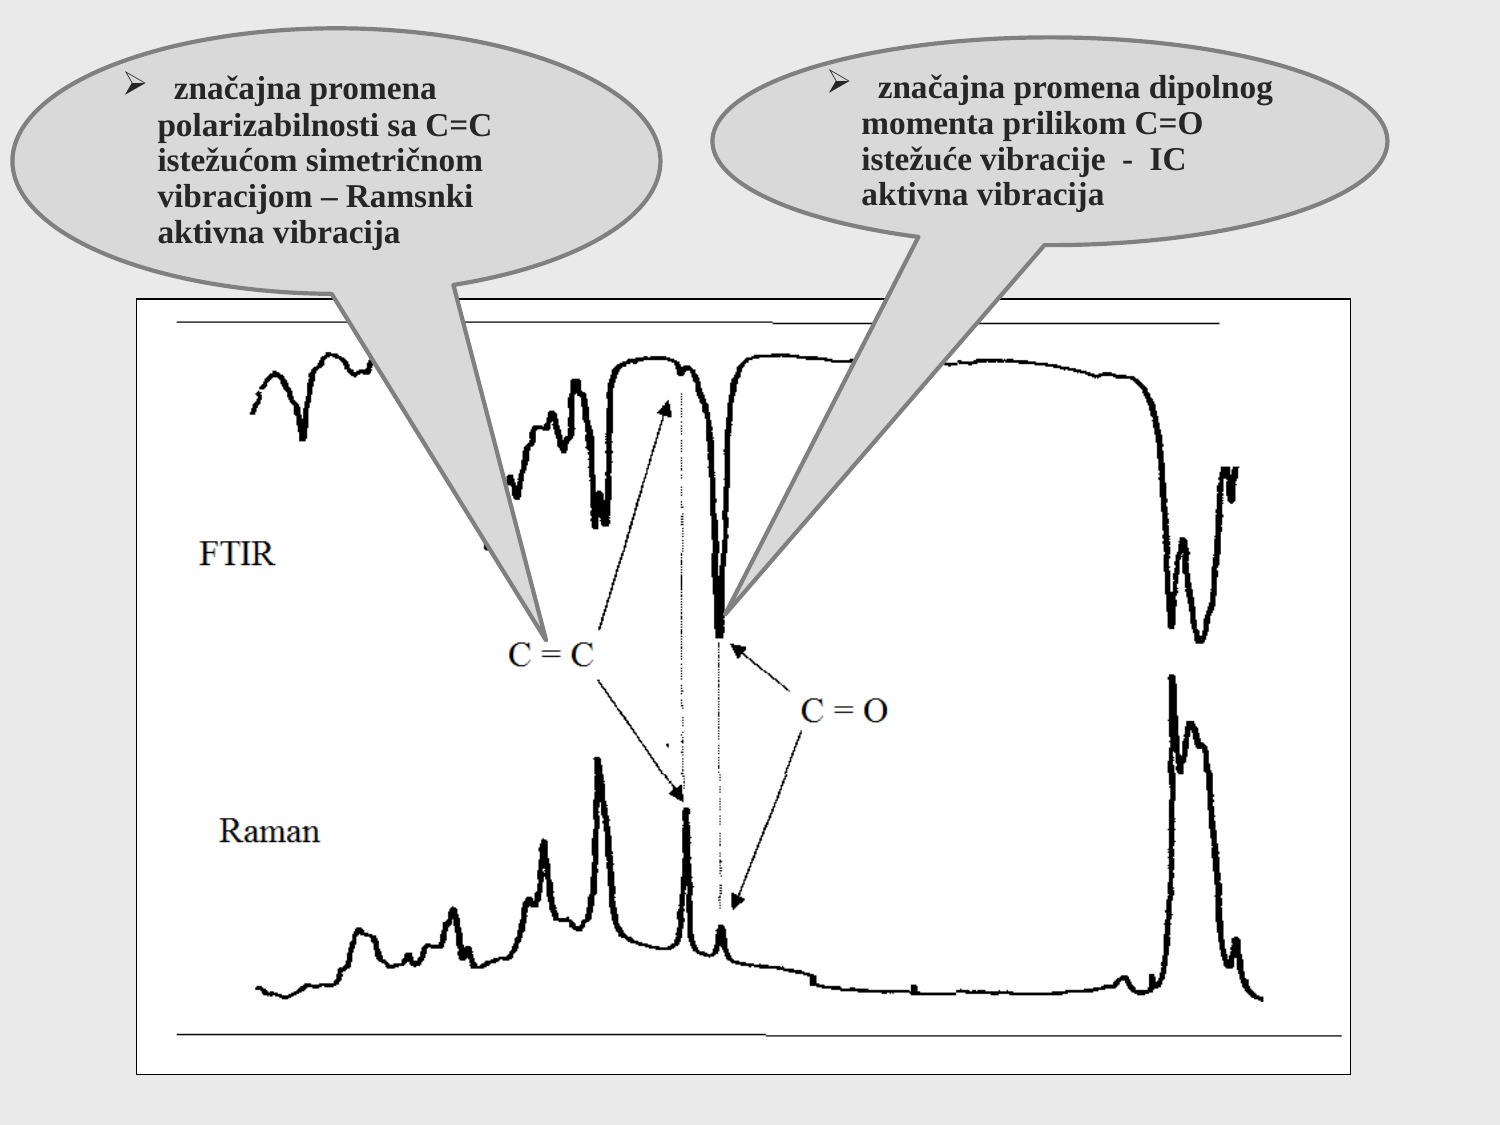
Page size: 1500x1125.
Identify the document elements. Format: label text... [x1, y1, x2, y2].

text_box značajna promena dipolnog momenta prilikom C=O istežuće vibracije - IC aktivna vibracija [710, 35, 1390, 298]
picture [137, 299, 1350, 1074]
text_box značajna promena polarizabilnosti sa C=C istežućom simetričnom vibracijom – Ramsnki aktivna vibracija [10, 26, 663, 298]
